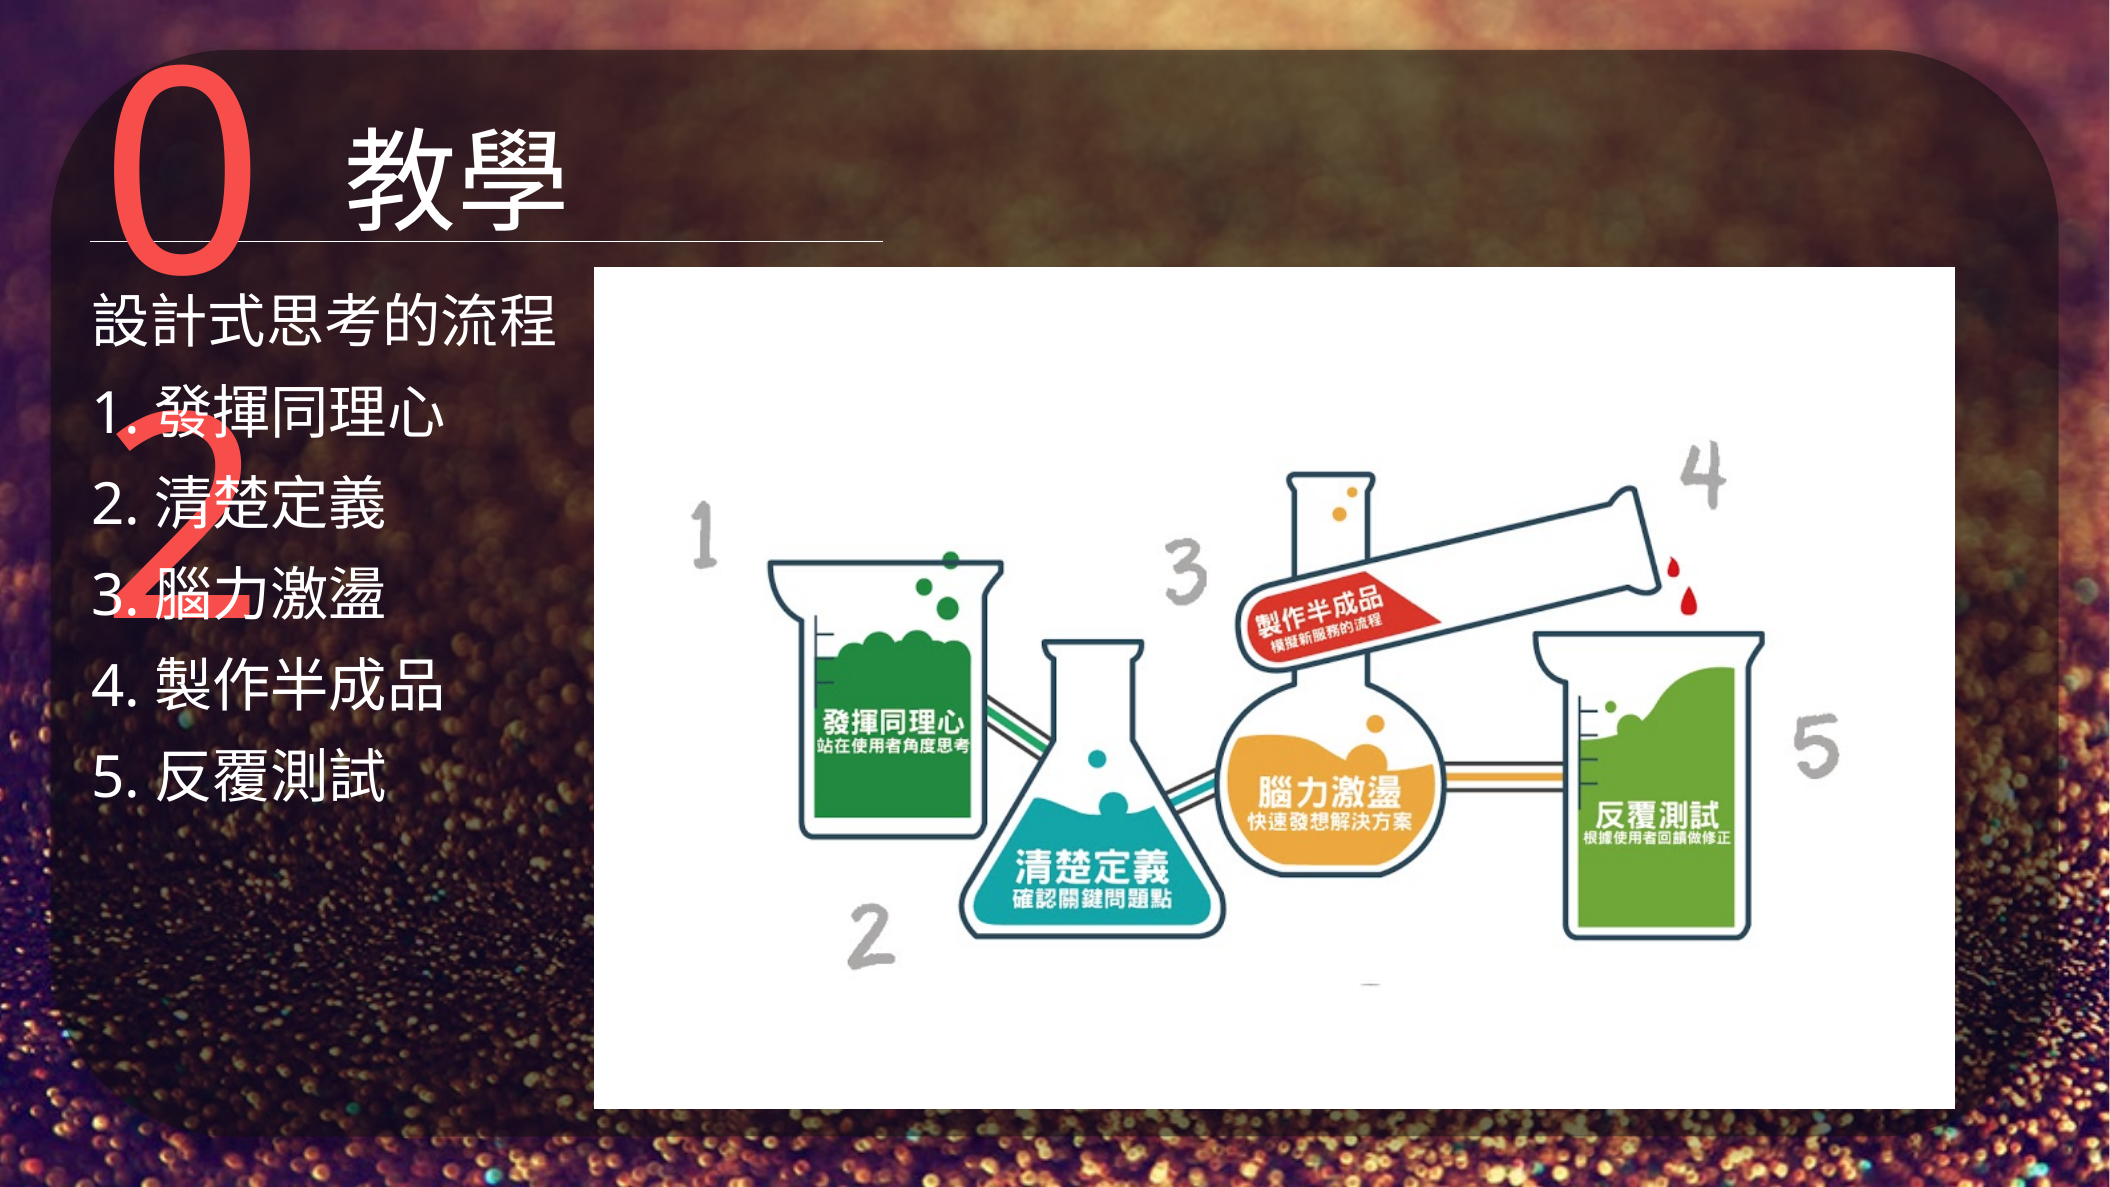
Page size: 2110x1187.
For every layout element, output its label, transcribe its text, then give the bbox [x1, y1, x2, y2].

text_box 教學 [389, 62, 1006, 253]
text_box 02 [86, 0, 389, 684]
picture [0, 0, 2110, 1187]
text_box 設計式思考的流程 1.發揮同理心 2.清楚定義 3.腦力激盪 4.製作半成品 5.反覆測試 [91, 263, 951, 809]
